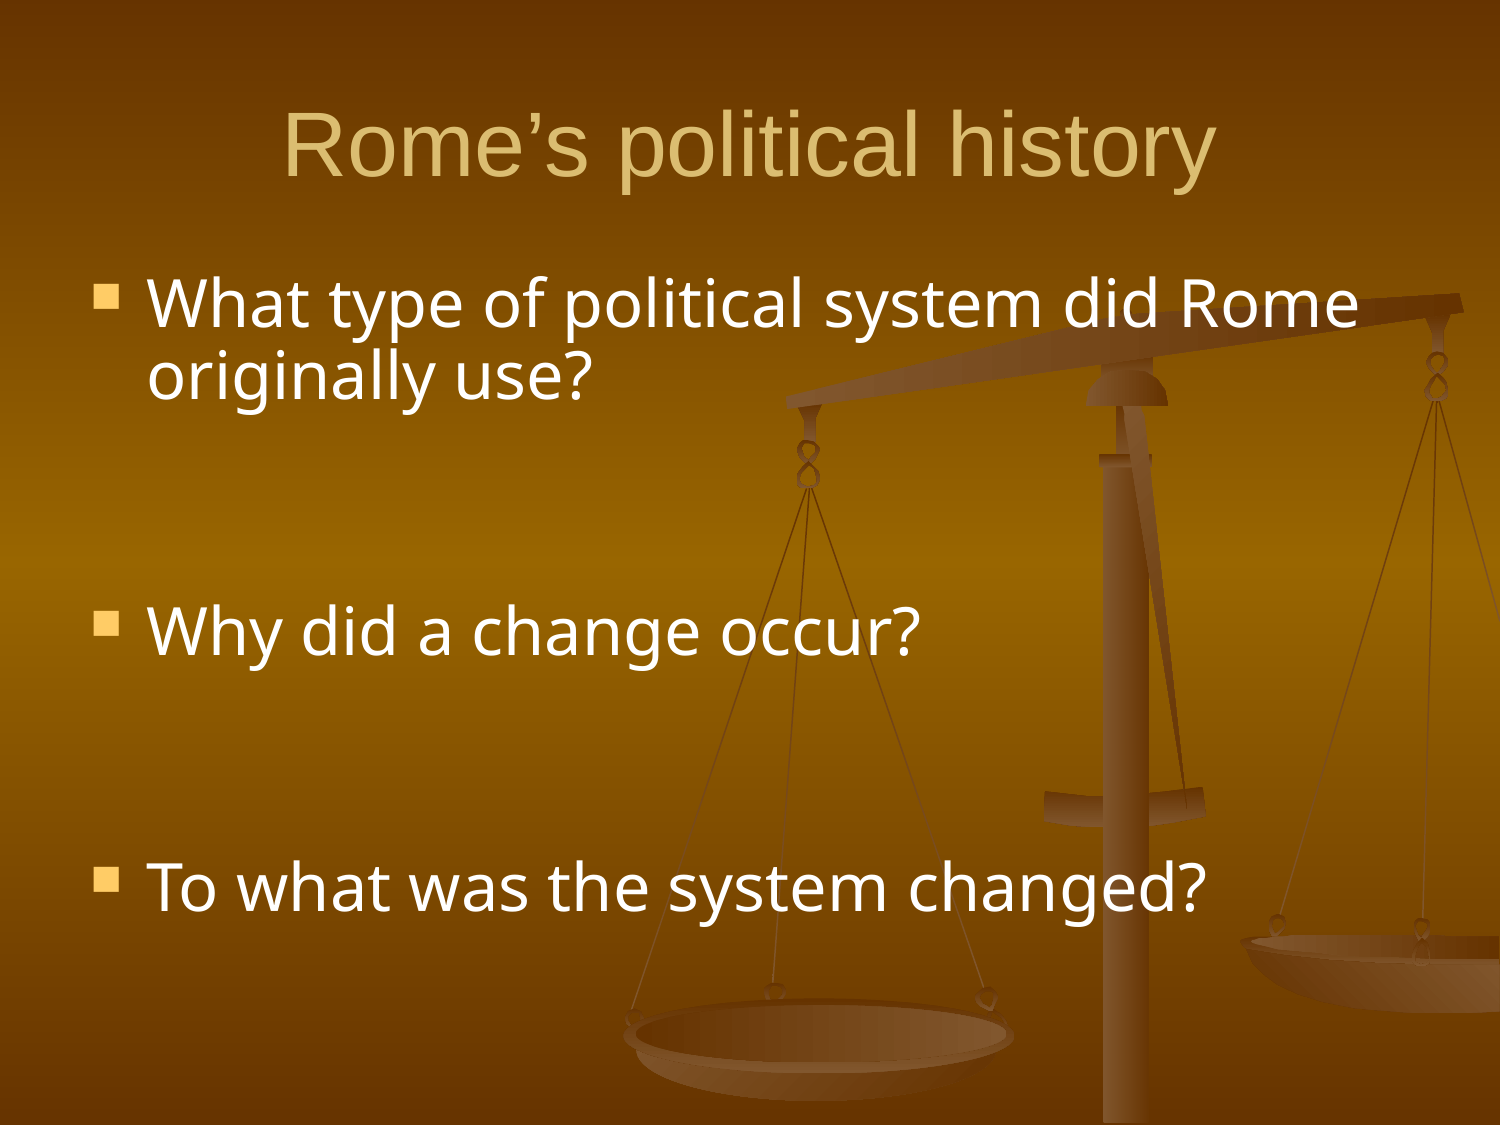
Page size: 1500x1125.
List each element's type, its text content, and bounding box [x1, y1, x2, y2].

list What type of political system did Rome originally use? Why did a change occur? To what was the system changed? [75, 262, 1425, 1006]
title Rome’s political history [75, 45, 1425, 234]
